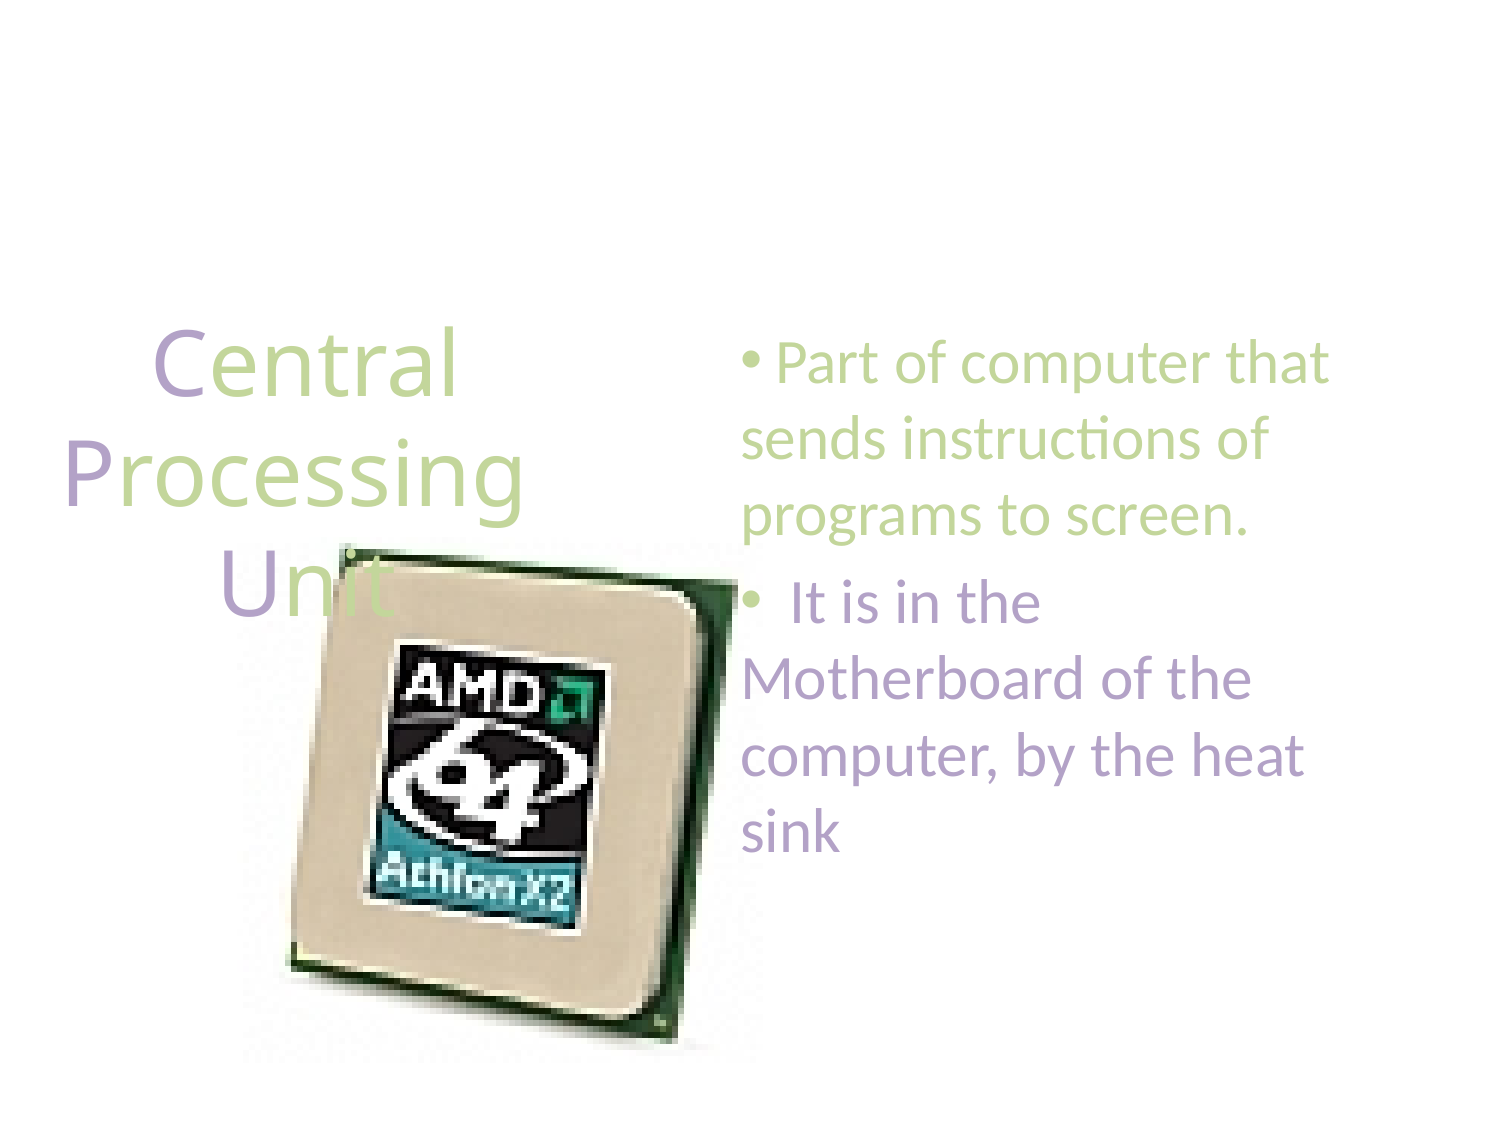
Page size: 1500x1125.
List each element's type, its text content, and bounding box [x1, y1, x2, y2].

title Central Processing Unit [0, 0, 613, 1050]
subtitle Part of computer that sends instructions of programs to screen. It is in the Motherboard of the computer, by the heat sink [725, 312, 1375, 875]
picture [237, 537, 763, 1063]
